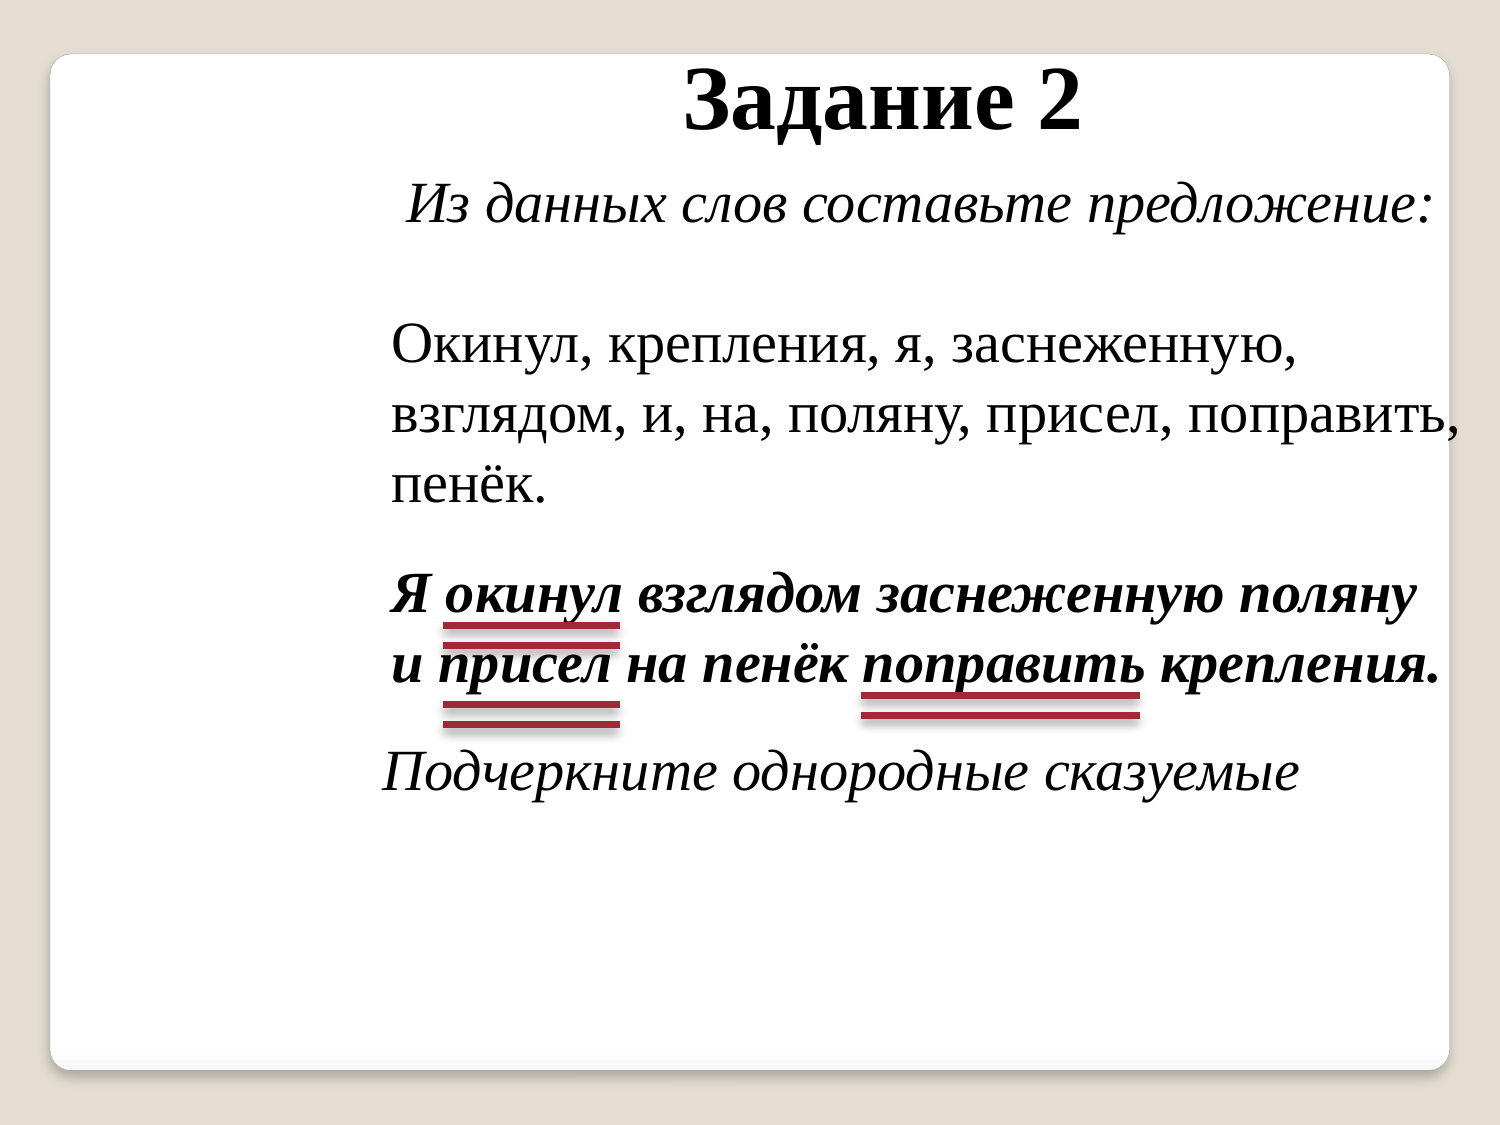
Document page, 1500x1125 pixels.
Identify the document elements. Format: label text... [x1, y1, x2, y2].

text_box Подчеркните однородные сказуемые [353, 724, 1476, 810]
text_box Из данных слов составьте предложение: Окинул, крепления, я, заснеженную, взглядом, и, на, поляну, присел, поправить, пенёк. [376, 157, 1499, 522]
text_box Я окинул взглядом заснеженную поляну и присел на пенёк поправить крепления. [376, 546, 1476, 702]
text_box Задание 2 [667, 30, 1199, 156]
